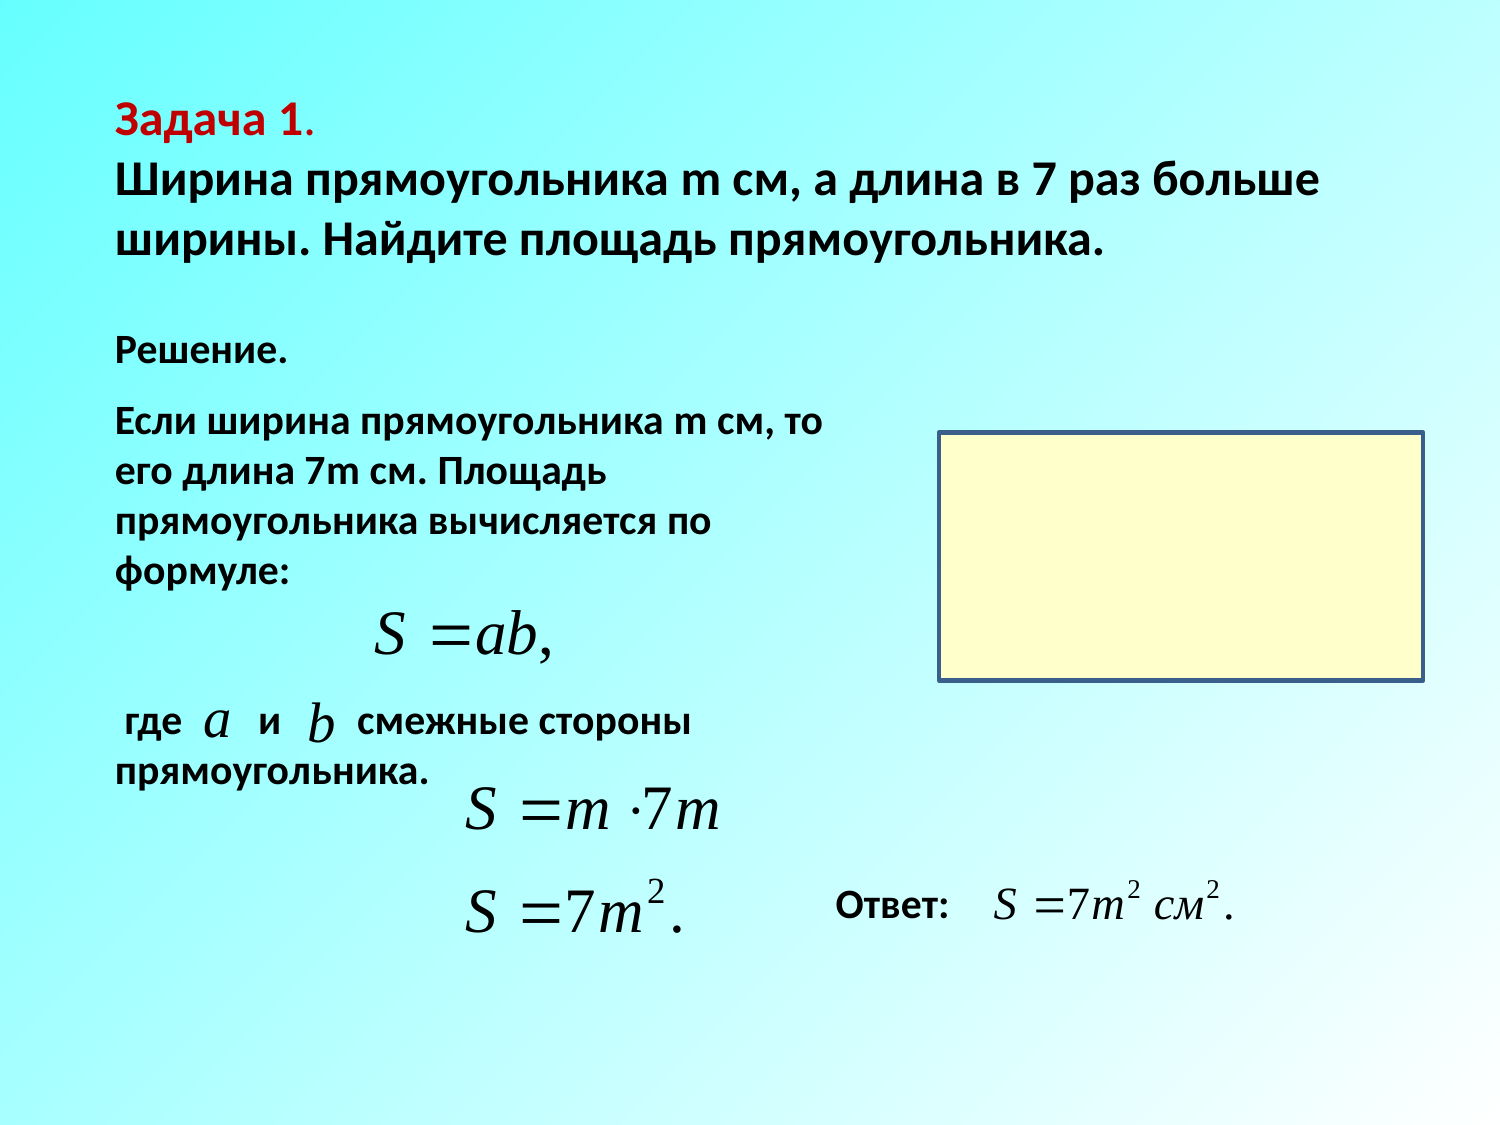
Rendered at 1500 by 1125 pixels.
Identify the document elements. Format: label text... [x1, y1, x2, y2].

text_box Ответ: [820, 869, 984, 935]
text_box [194, 699, 243, 752]
text_box Ответ: [1242, 869, 1247, 935]
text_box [454, 774, 734, 945]
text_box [300, 689, 349, 757]
text_box Если ширина прямоугольника m см, то его длина 7m см. Площадь прямоугольника вычисляется по формуле: где и смежные стороны прямоугольника. [100, 385, 857, 801]
text_box Задача 1. Ширина прямоугольника m см, а длина в 7 раз больше ширины. Найдите площадь прямоугольника. [100, 78, 1400, 273]
text_box [937, 430, 1425, 683]
text_box Решение. [100, 314, 349, 380]
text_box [363, 596, 565, 682]
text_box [985, 869, 1242, 932]
